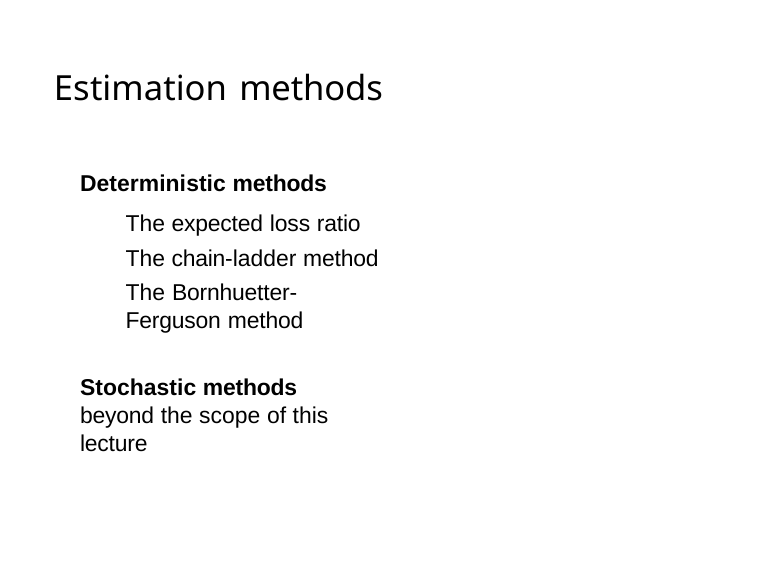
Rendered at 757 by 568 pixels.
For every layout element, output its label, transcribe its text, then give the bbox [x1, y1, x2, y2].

text_box Deterministic methods The expected loss ratio The chain-ladder method The Bornhuetter-Ferguson method Stochastic methods beyond the scope of this lecture [78, 153, 478, 456]
title Estimation methods [51, 36, 705, 134]
